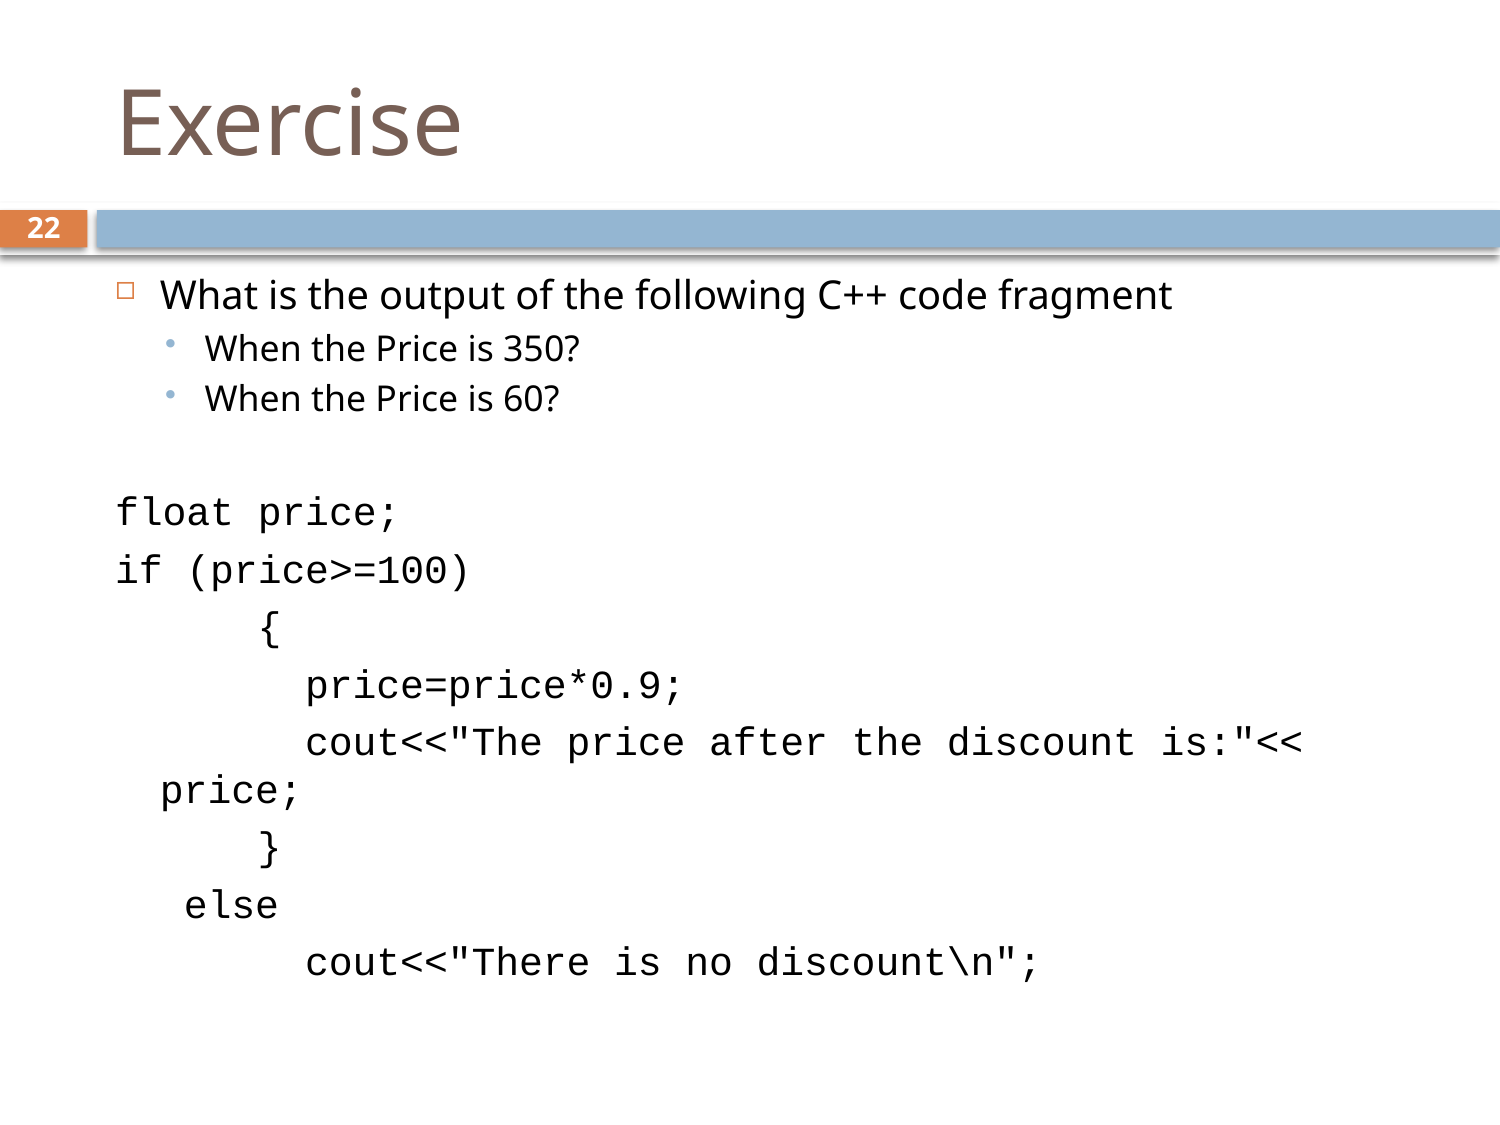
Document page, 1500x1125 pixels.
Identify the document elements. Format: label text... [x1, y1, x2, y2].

slide_number 22 [0, 208, 88, 249]
title Exercise [100, 37, 1438, 200]
list What is the output of the following C++ code fragment When the Price is 350? When the Price is 60? float price; if (price>=100) { price=price*0.9; cout<<"The price after the discount is:"<< price; } else cout<<"There is no discount\n"; [100, 262, 1438, 1000]
